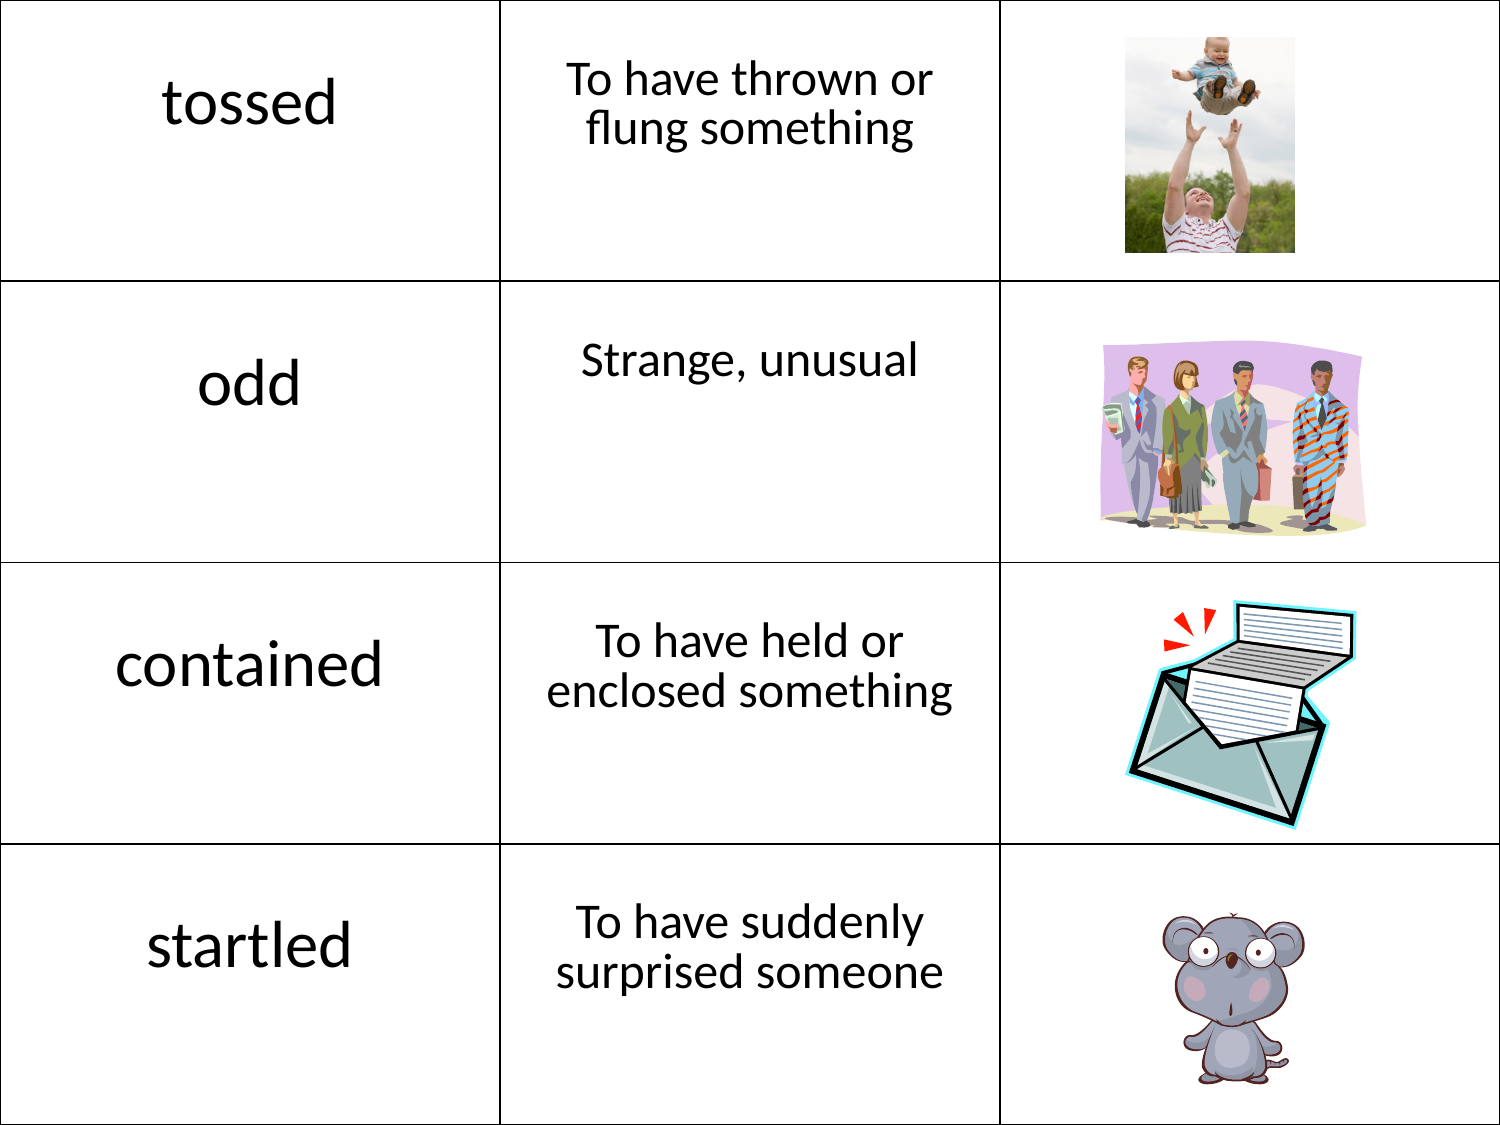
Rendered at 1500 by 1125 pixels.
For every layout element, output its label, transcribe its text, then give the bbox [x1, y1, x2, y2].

picture [1124, 37, 1295, 253]
table_cell startled [1, 845, 499, 1124]
table_header To have thrown or flung something [501, 1, 999, 280]
table_cell contained [1, 563, 499, 843]
picture [1162, 912, 1305, 1085]
table_header [1001, 1, 1499, 280]
table_cell [1001, 563, 1499, 843]
table_cell [1001, 282, 1499, 562]
table_header tossed [1, 1, 499, 280]
table_cell [1001, 845, 1499, 1124]
table_cell To have suddenly surprised someone [501, 845, 999, 1124]
picture [1099, 337, 1371, 540]
picture [1124, 599, 1357, 831]
table_cell odd [1, 282, 499, 562]
table_cell Strange, unusual [501, 282, 999, 562]
table_cell To have held or enclosed something [501, 563, 999, 843]
